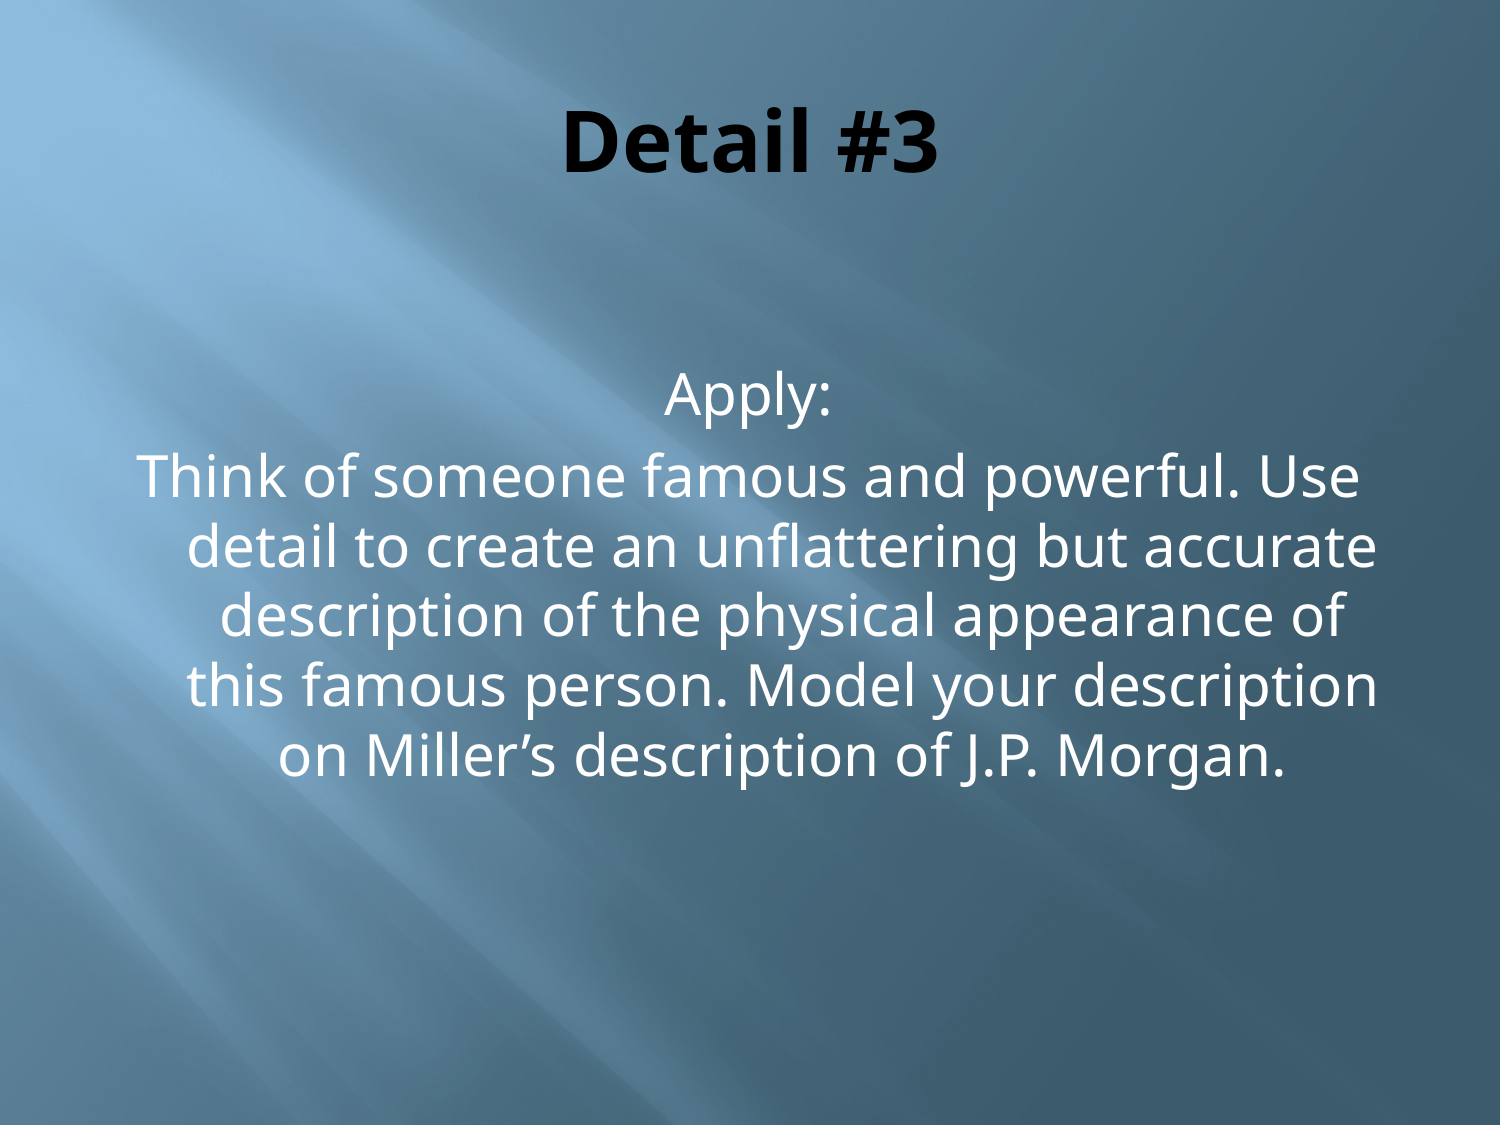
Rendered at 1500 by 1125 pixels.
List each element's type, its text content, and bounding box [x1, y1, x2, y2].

title Detail #3 [75, 45, 1425, 233]
list Apply: Think of someone famous and powerful. Use detail to create an unflattering but accurate description of the physical appearance of this famous person. Model your description on Miller’s description of J.P. Morgan. [62, 350, 1413, 875]
